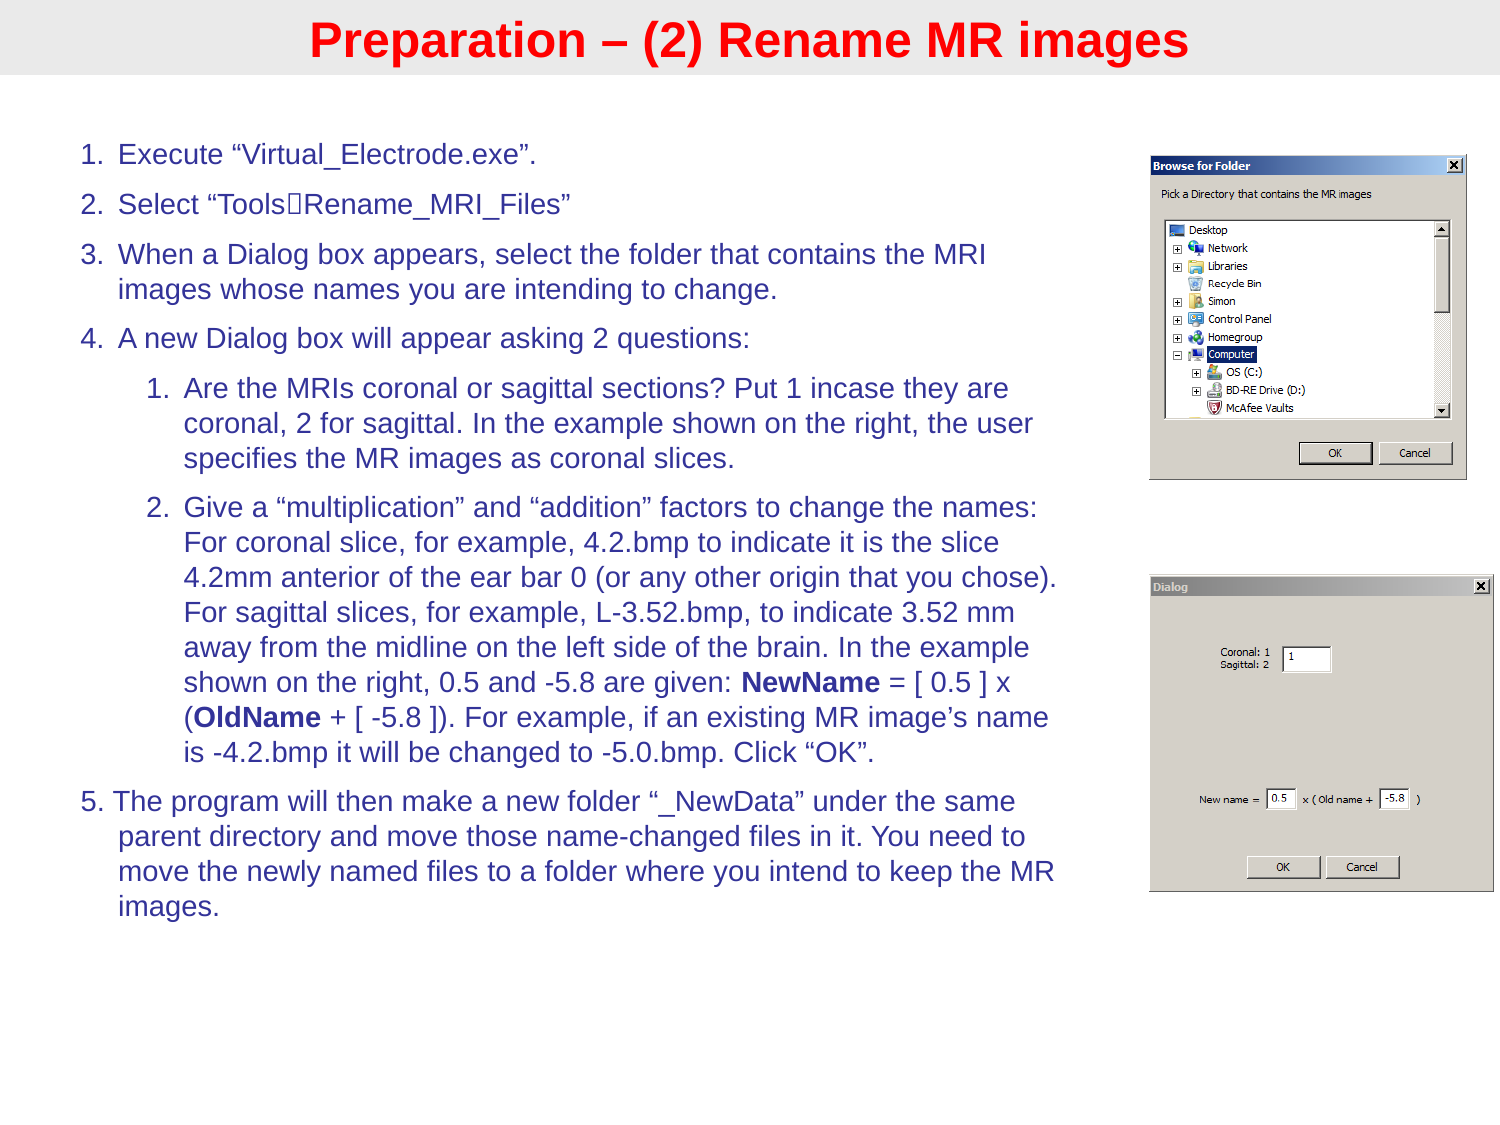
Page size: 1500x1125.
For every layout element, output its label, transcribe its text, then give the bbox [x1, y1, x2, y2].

picture [1149, 154, 1468, 480]
text_box Preparation – (2) Rename MR images [0, 0, 1500, 75]
text_box Execute “Virtual_Electrode.exe”. Select “ToolsRename_MRI_Files” When a Dialog box appears, select the folder that contains the MRI images whose names you are intending to change. A new Dialog box will appear asking 2 questions: Are the MRIs coronal or sagittal sections? Put 1 incase they are coronal, 2 for sagittal. In the example shown on the right, the user specifies the MR images as coronal slices. Give a “multiplication” and “addition” factors to change the names: For coronal slice, for example, 4.2.bmp to indicate it is the slice 4.2mm anterior of the ear bar 0 (or any other origin that you chose). For sagittal slices, for example, L-3.52.bmp, to indicate 3.52 mm away from the midline on the left side of the brain. In the example shown on the right, 0.5 and -5.8 are given: NewName = [ 0.5 ] x (OldName + [ -5.8 ]). For example, if an existing MR image’s name is -4.2.bmp it will be changed to -5.0.bmp. Click “OK”. 5. The program will then make a new folder “_NewData” under the same parent directory and move those name-changed files in it. You need to move the newly named files to a folder where you intend to keep the MR images. [0, 128, 1088, 930]
picture [1149, 574, 1494, 892]
